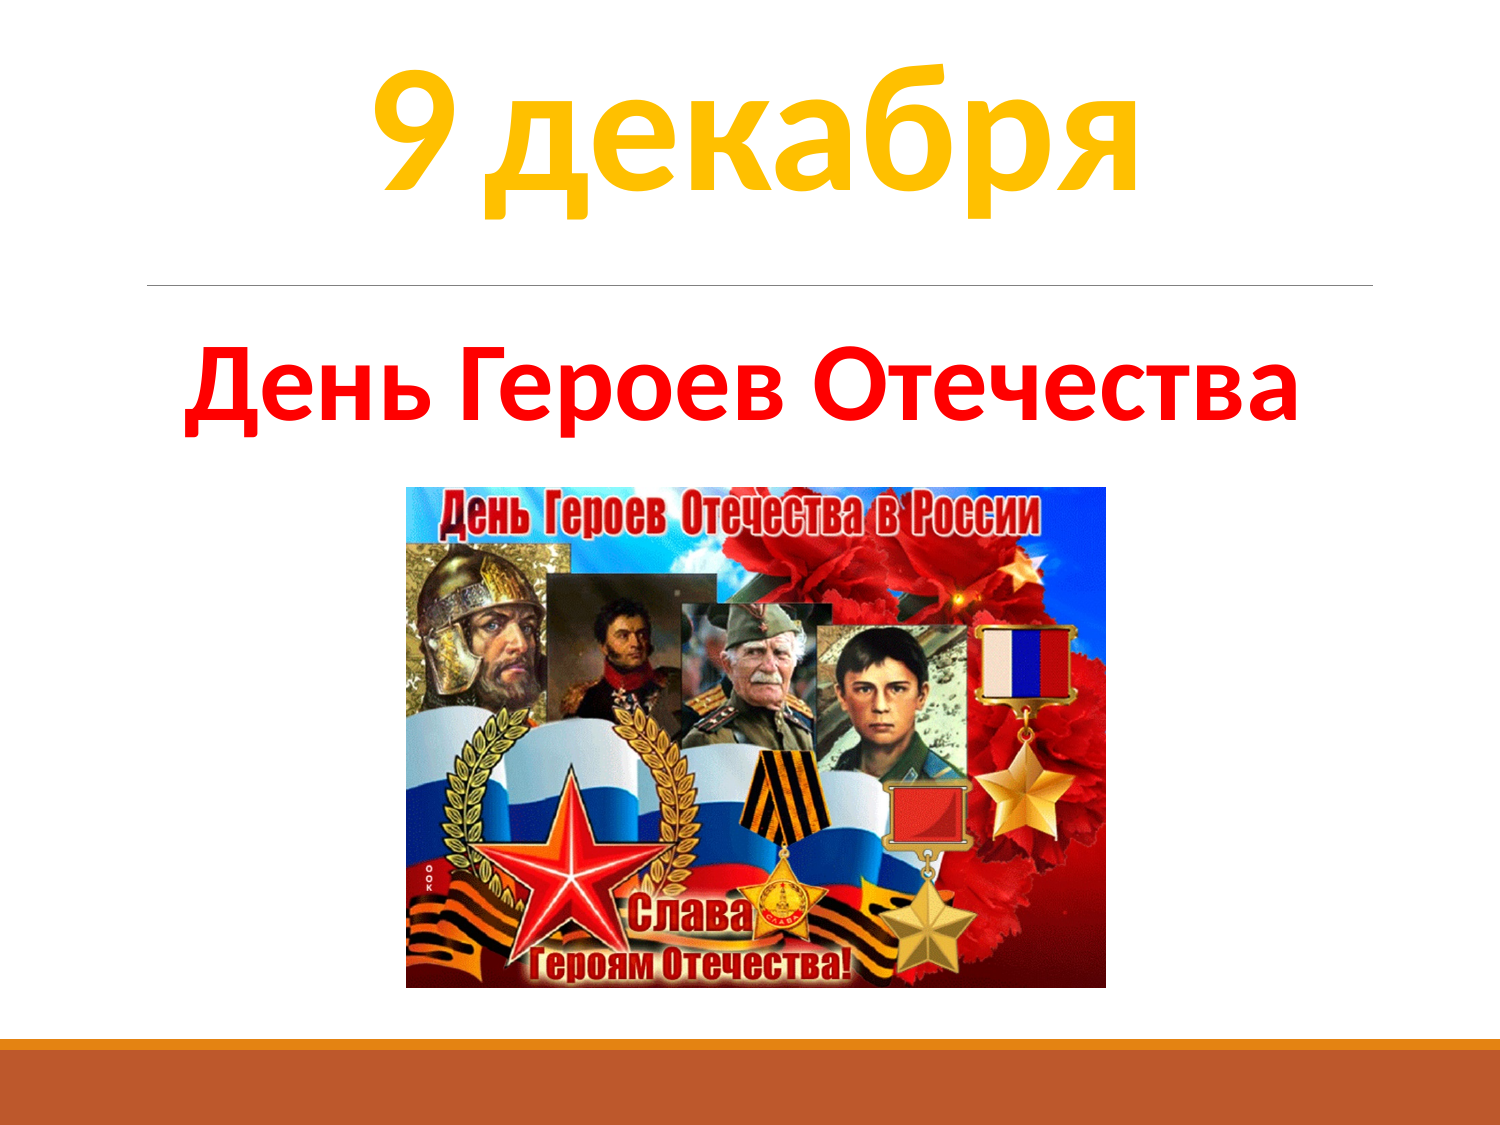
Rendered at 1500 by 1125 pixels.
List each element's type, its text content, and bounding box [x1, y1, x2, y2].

text_box 9 декабря [112, 0, 1400, 235]
picture [406, 486, 1107, 988]
text_box День Героев Отечества [74, 299, 1438, 450]
